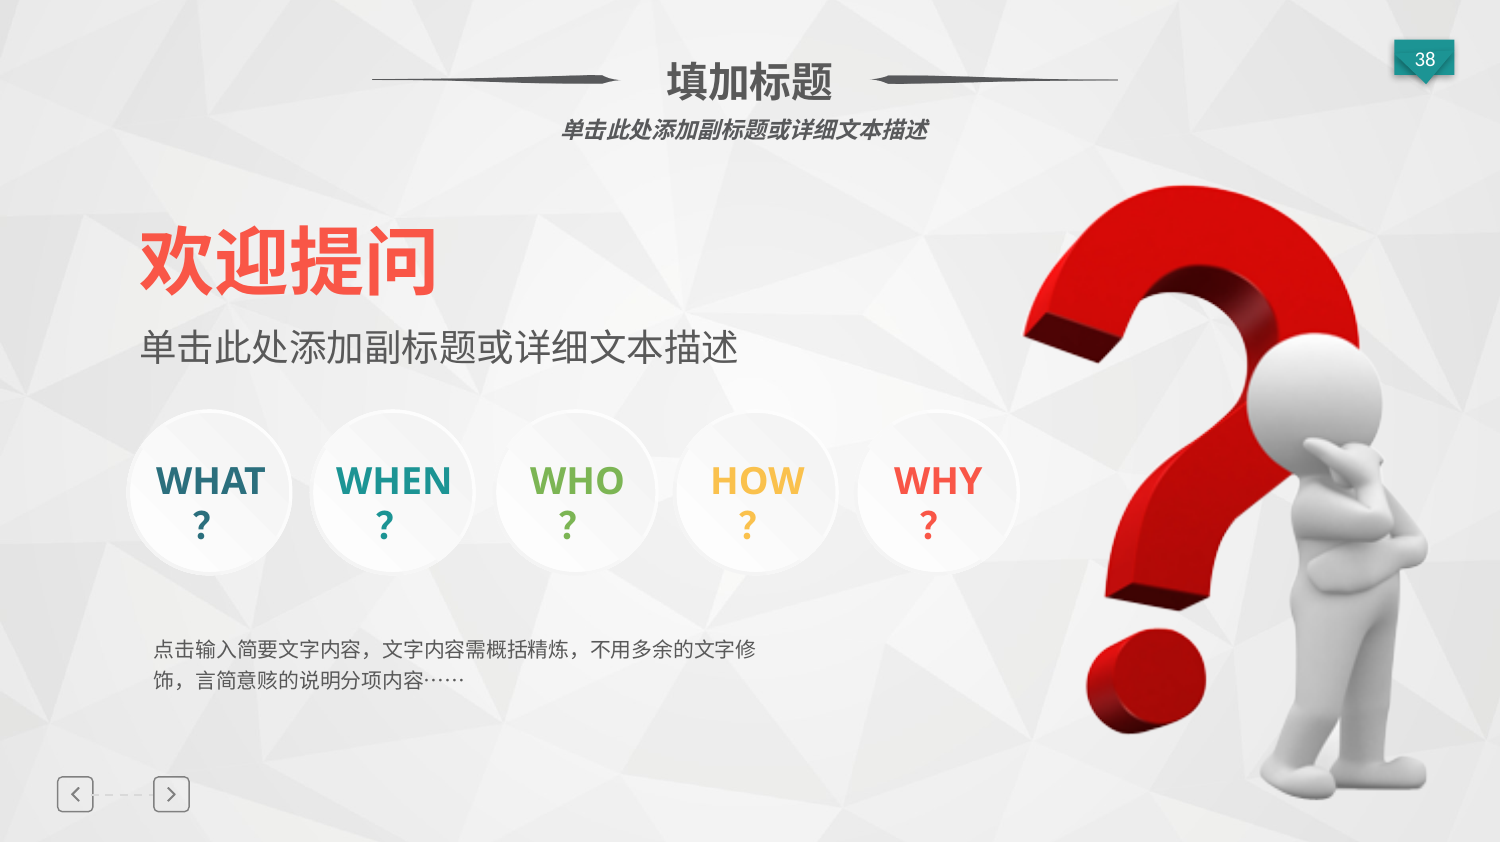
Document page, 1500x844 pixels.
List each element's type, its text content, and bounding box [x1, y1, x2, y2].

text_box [489, 409, 665, 576]
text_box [306, 409, 482, 576]
text_box 欢迎提问 [127, 209, 613, 311]
text_box 单击此处添加副标题或详细文本描述 [127, 318, 987, 375]
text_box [123, 409, 299, 576]
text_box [669, 409, 845, 576]
text_box 点击输入简要文字内容，文字内容需概括精炼，不用多余的文字修饰，言简意赅的说明分项内容…… [153, 630, 756, 693]
text_box 单击此处添加副标题或详细文本描述 [545, 108, 943, 151]
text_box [851, 409, 987, 576]
picture [0, 0, 1500, 842]
text_box 填加标题 [584, 55, 916, 106]
